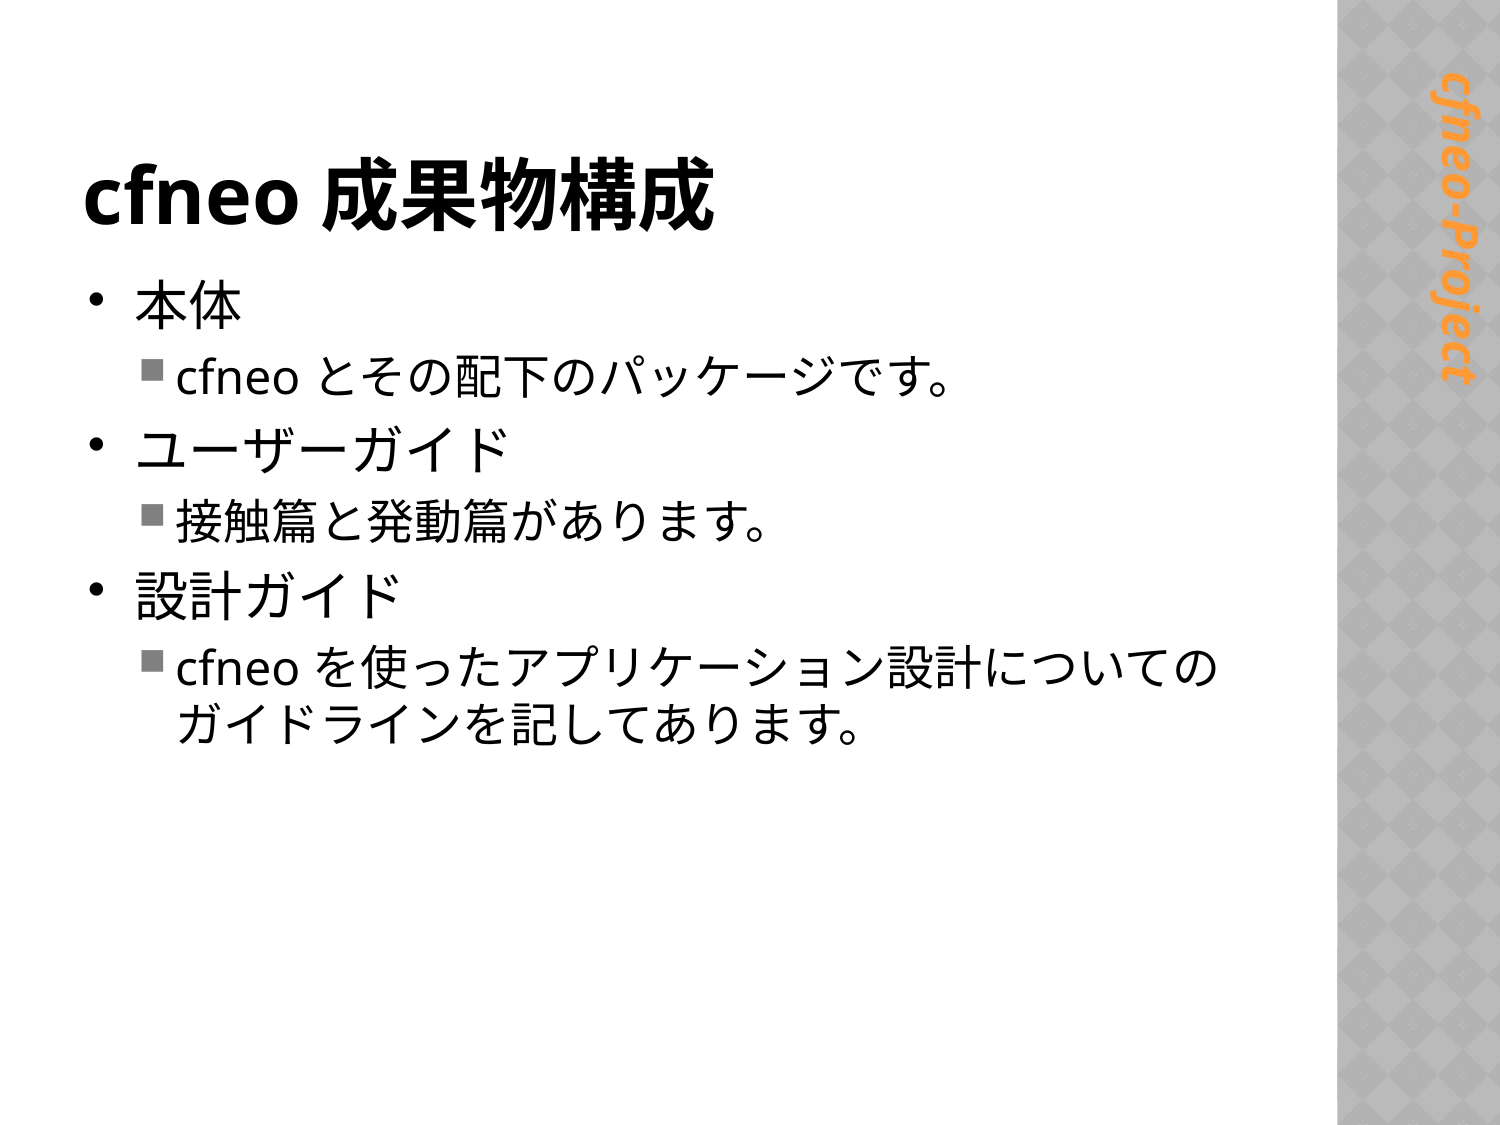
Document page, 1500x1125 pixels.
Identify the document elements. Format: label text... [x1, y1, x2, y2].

title cfneo成果物構成 [75, 52, 1263, 240]
list 本体 cfneoとその配下のパッケージです。 ユーザーガイド 接触篇と発動篇があります。 設計ガイド cfneoを使ったアプリケーション設計についてのガイドラインを記してあります。 [75, 264, 1263, 1059]
